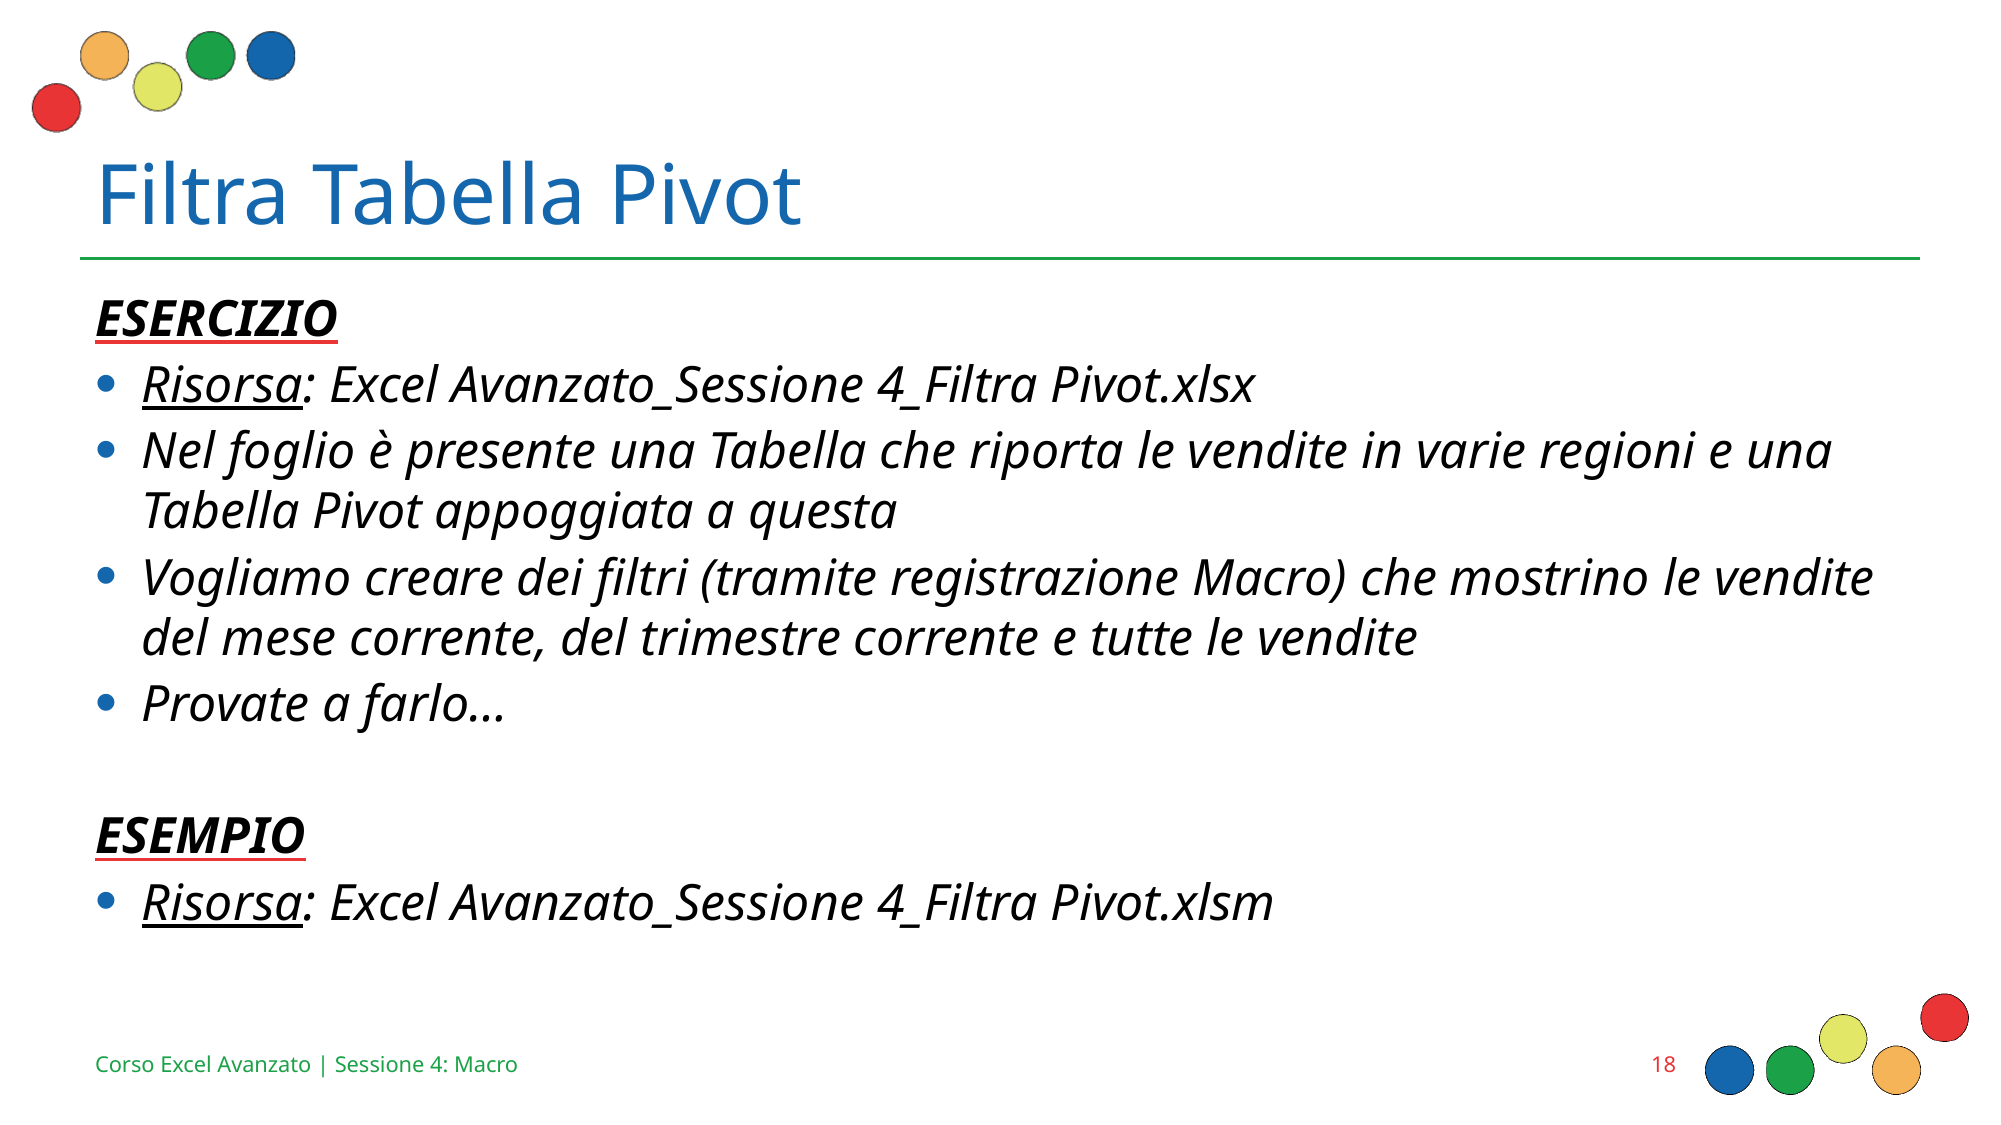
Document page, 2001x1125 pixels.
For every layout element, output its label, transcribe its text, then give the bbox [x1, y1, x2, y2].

picture [1704, 990, 1971, 1096]
footer Corso Excel Avanzato | Sessione 4: Macro [80, 1035, 1571, 1096]
picture [29, 30, 295, 135]
title Filtra Tabella Pivot [80, 123, 1920, 259]
list ESERCIZIO Risorsa: Excel Avanzato_Sessione 4_Filtra Pivot.xlsx Nel foglio è presente una Tabella che riporta le vendite in varie regioni e una Tabella Pivot appoggiata a questa Vogliamo creare dei filtri (tramite registrazione Macro) che mostrino le vendite del mese corrente, del trimestre corrente e tutte le vendite Provate a farlo… ESEMPIO Risorsa: Excel Avanzato_Sessione 4_Filtra Pivot.xlsm [80, 278, 1920, 1011]
slide_number 18 [1583, 1035, 1692, 1096]
